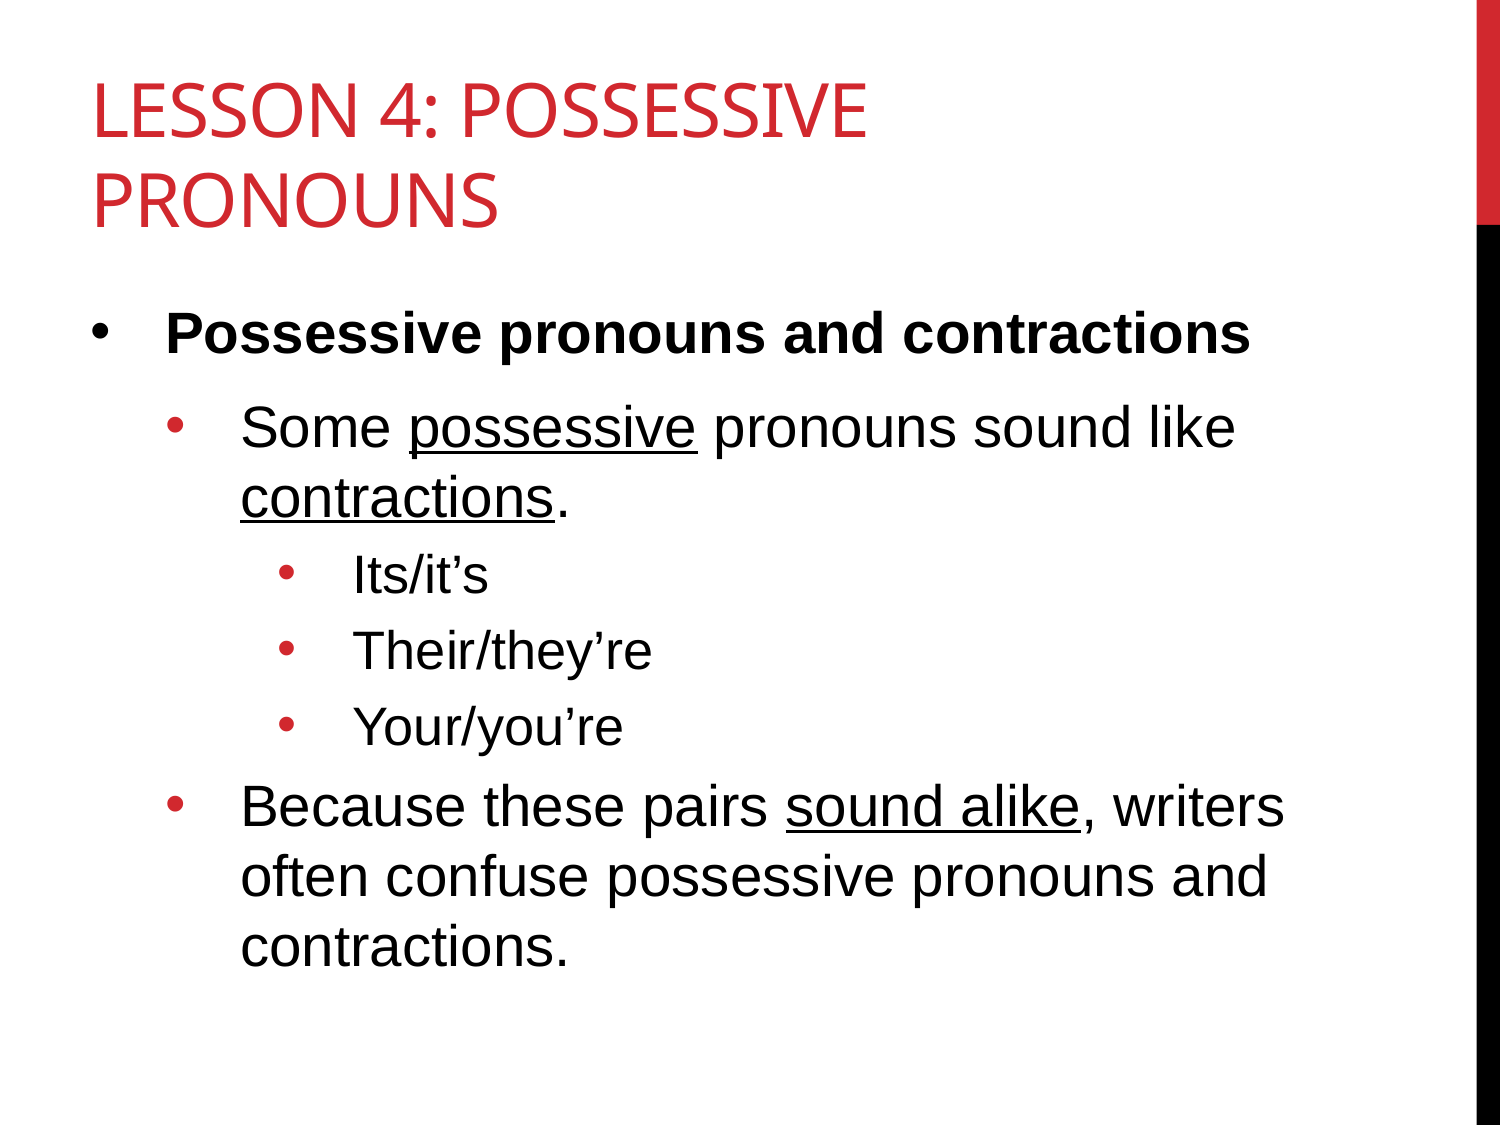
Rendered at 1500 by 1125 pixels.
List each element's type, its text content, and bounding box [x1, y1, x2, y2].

title Lesson 4: Possessive Pronouns [75, 25, 1025, 250]
list Possessive pronouns and contractions Some possessive pronouns sound like contractions. Its/it’s Their/they’re Your/you’re Because these pairs sound alike, writers often confuse possessive pronouns and contractions. [75, 287, 1325, 1005]
